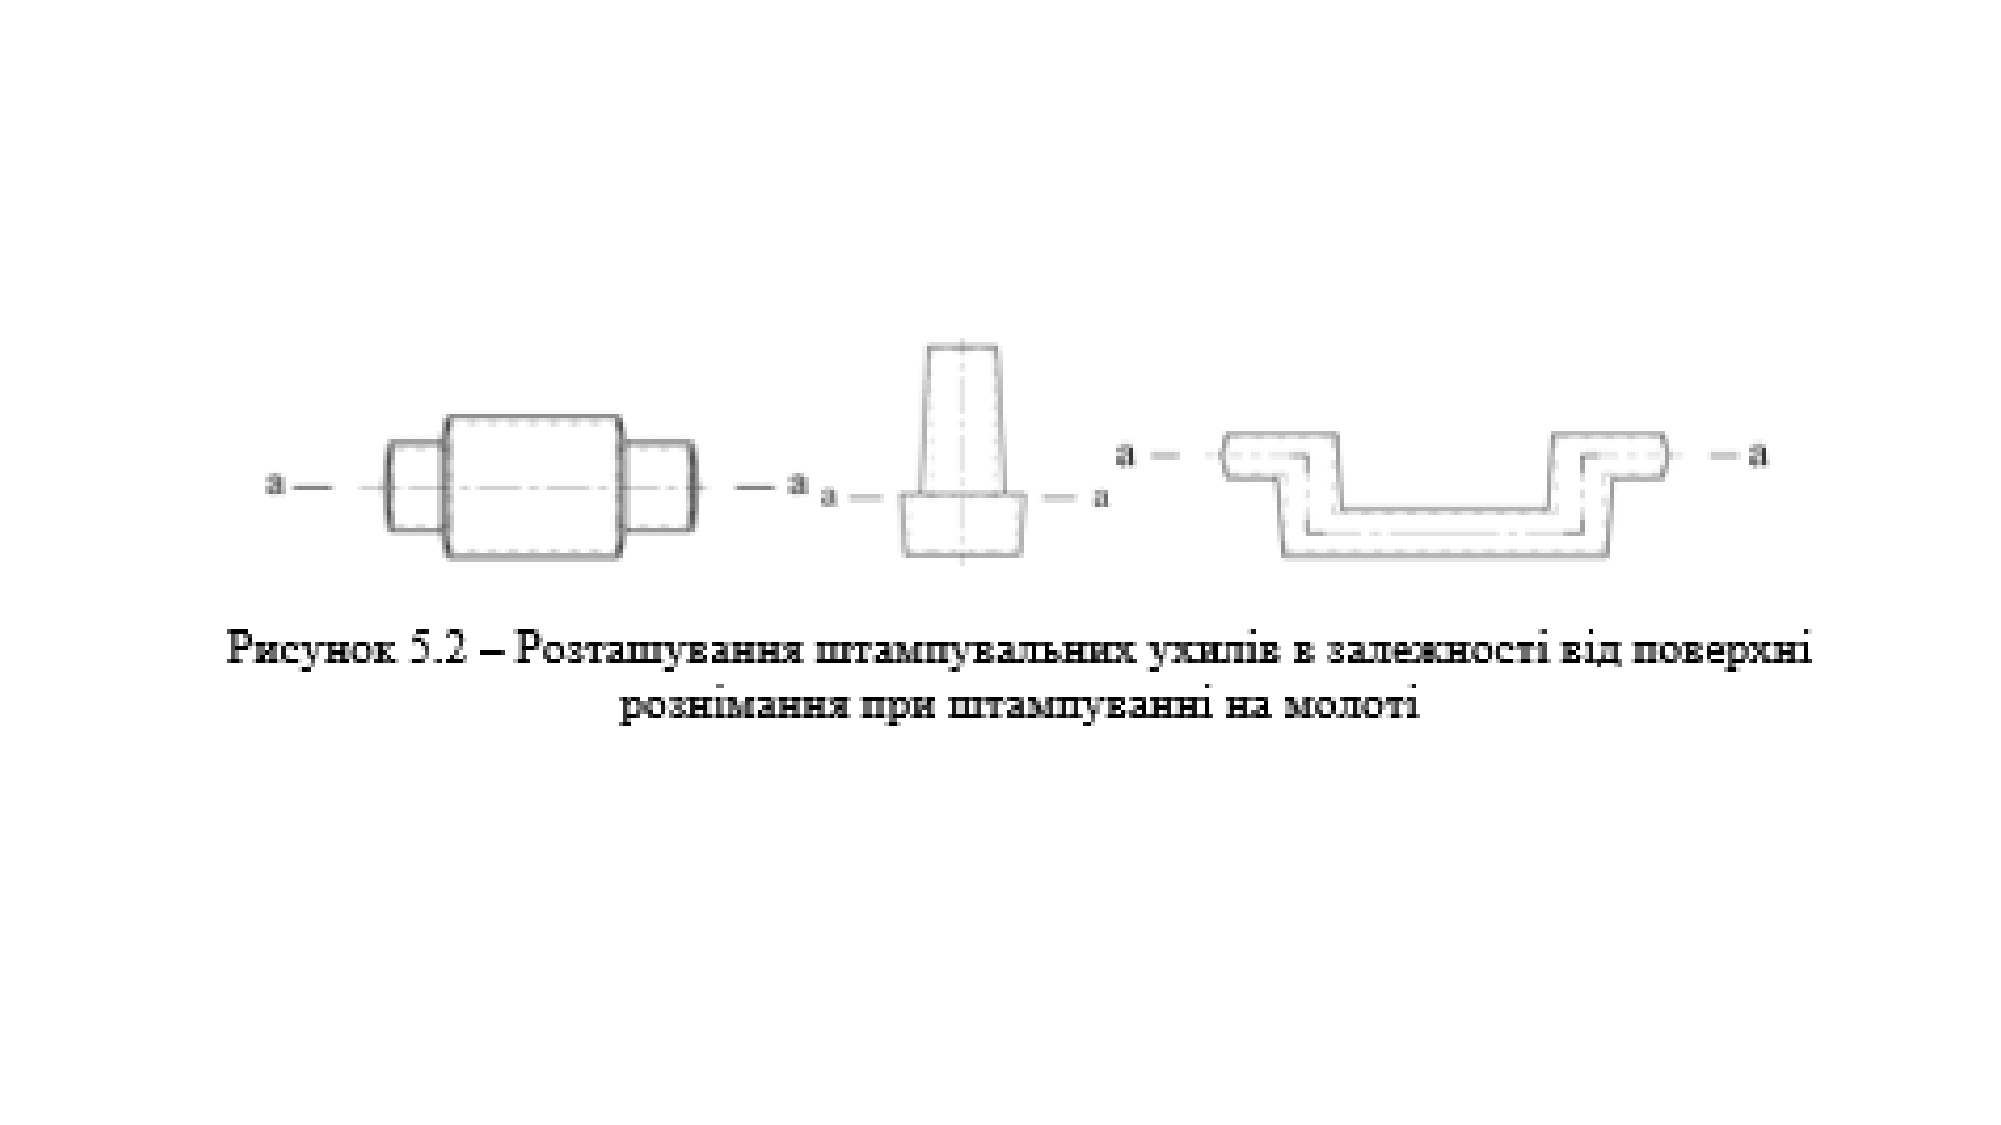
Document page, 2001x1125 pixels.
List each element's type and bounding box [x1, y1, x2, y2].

picture [206, 292, 1876, 786]
